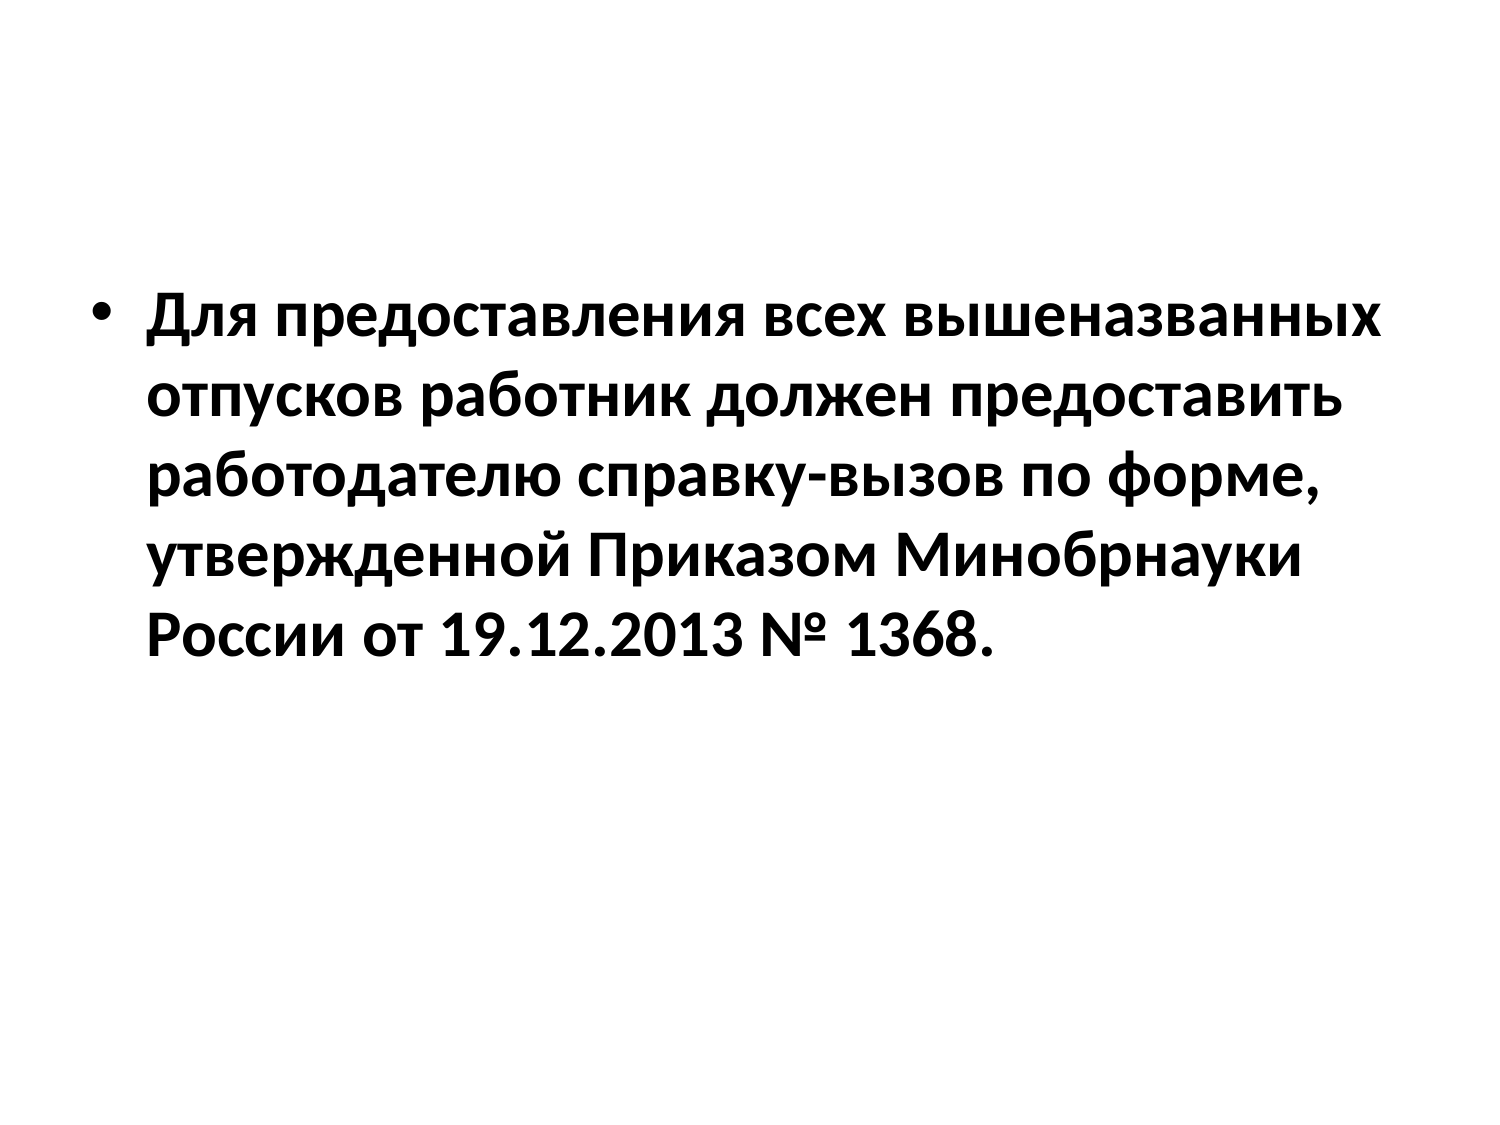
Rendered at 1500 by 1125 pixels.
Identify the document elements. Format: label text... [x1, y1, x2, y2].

list Для предоставления всех вышеназванных отпусков работник должен предоставить работодателю справку-вызов по форме, утвержденной Приказом Минобрнауки России от 19.12.2013 № 1368. [75, 262, 1425, 1005]
